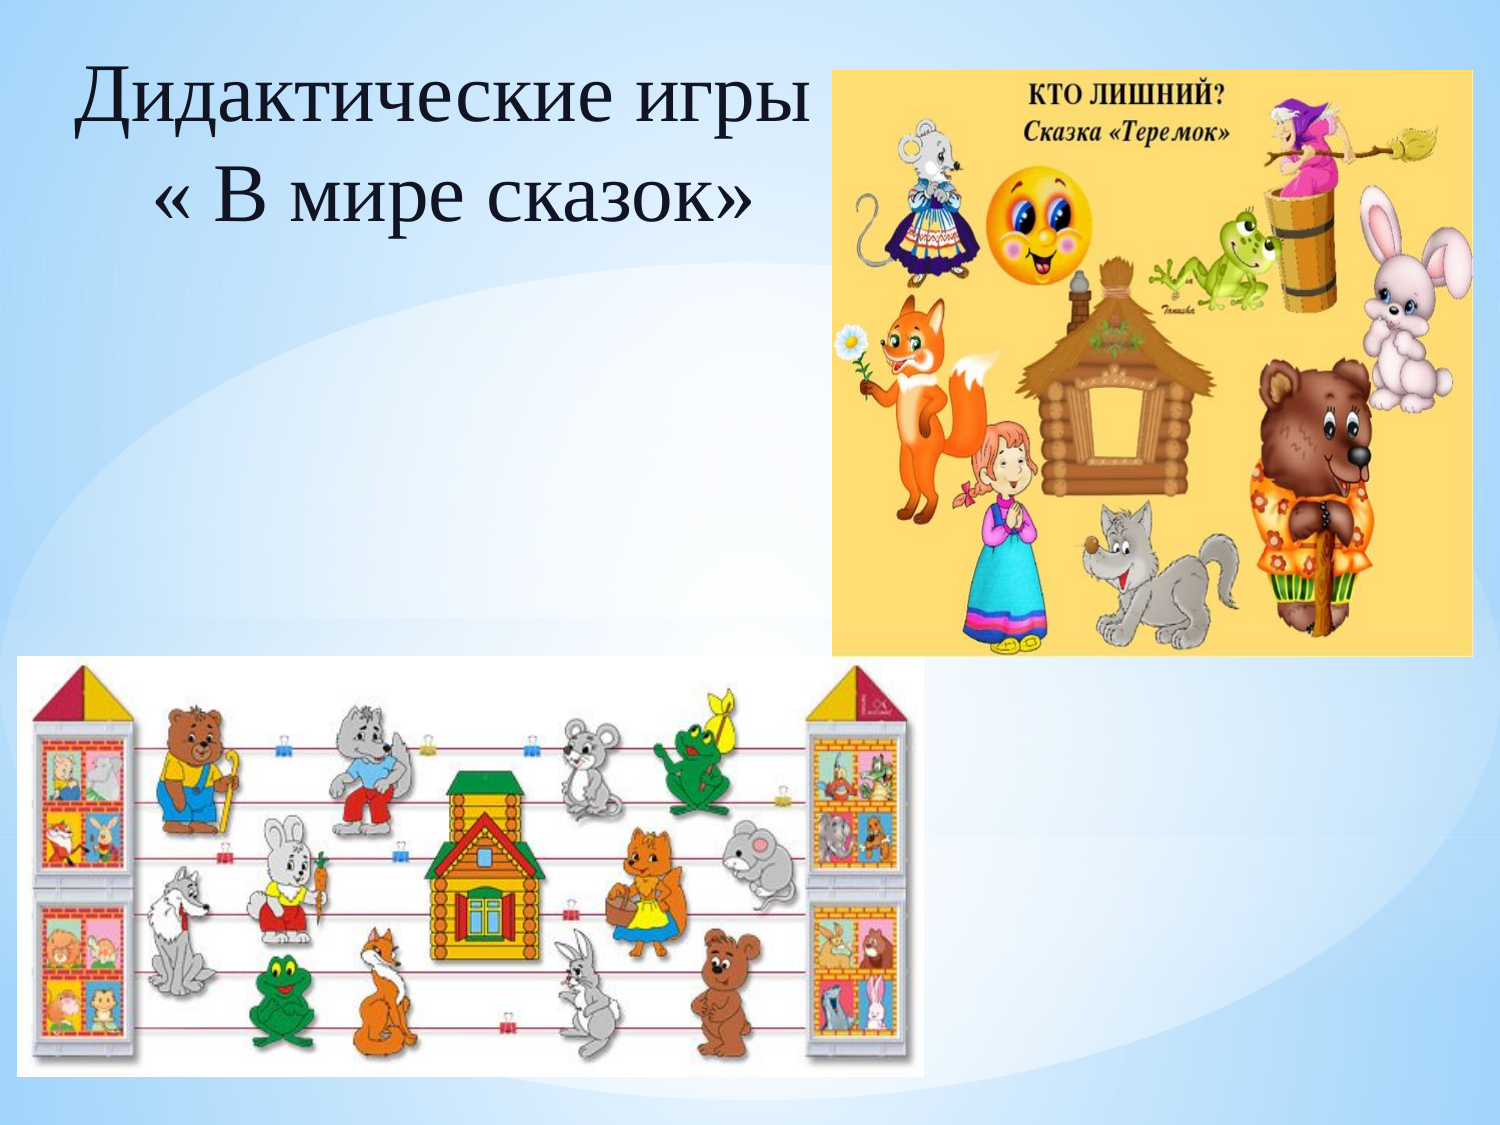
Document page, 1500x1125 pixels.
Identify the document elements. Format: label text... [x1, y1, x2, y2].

picture [17, 70, 1473, 1077]
text_box Дидактические игры « В мире сказок» [41, 30, 866, 246]
